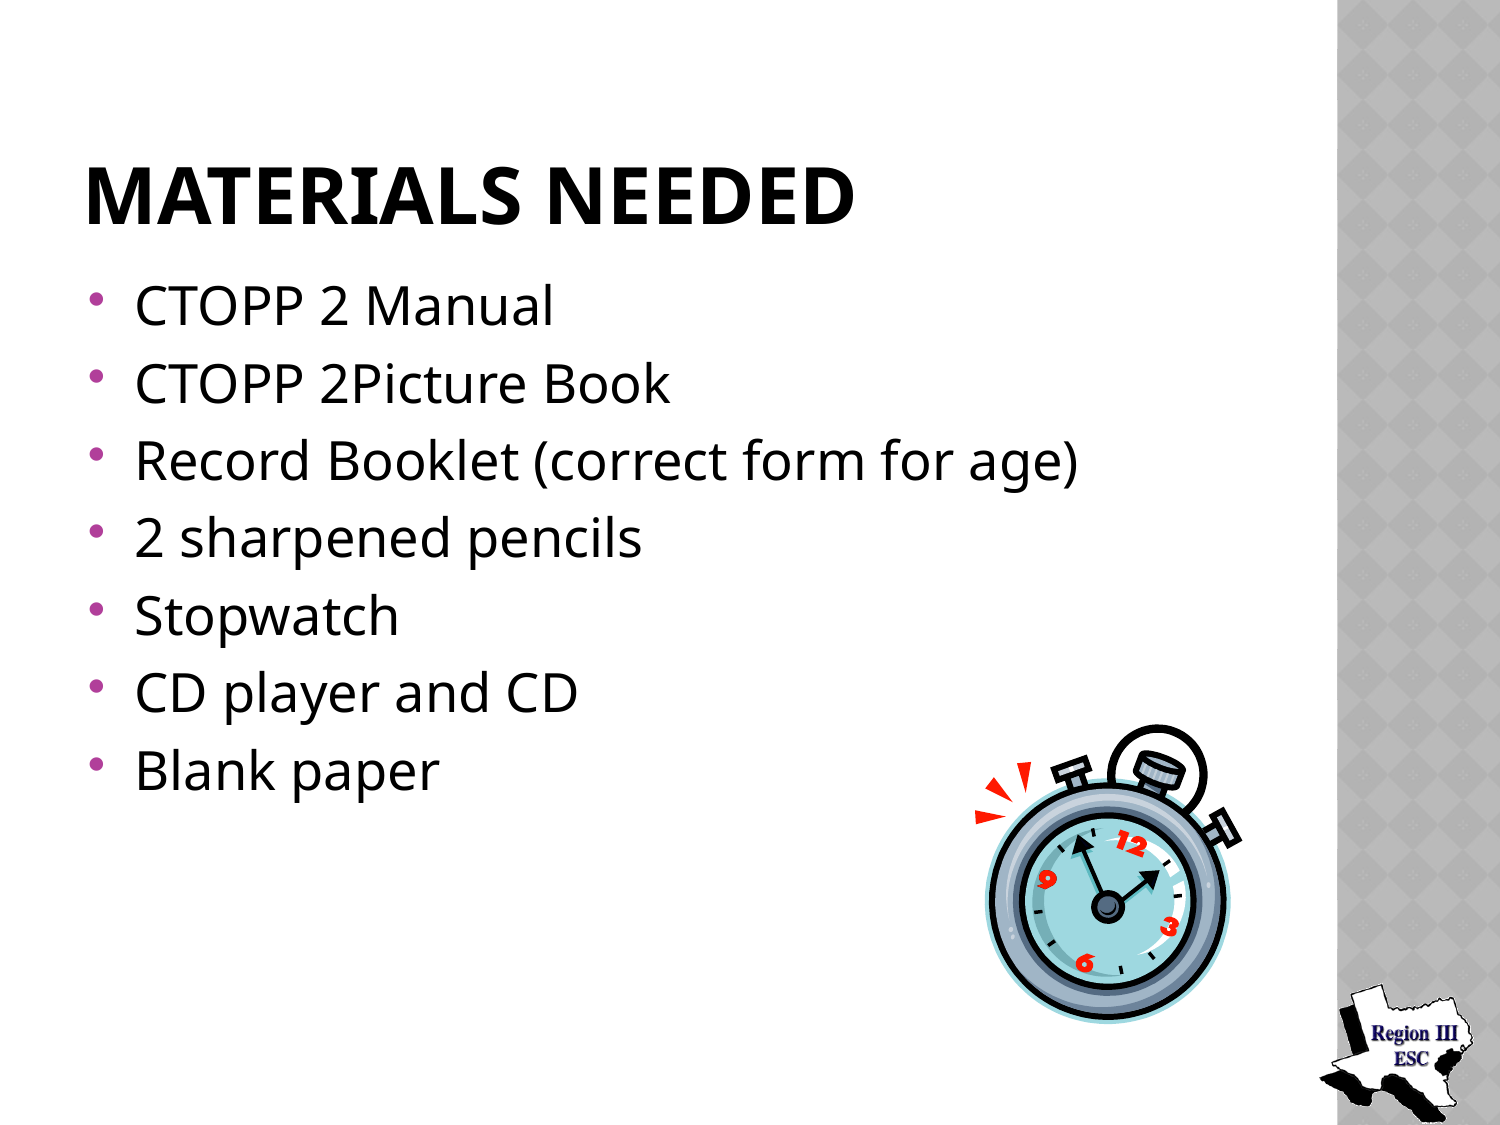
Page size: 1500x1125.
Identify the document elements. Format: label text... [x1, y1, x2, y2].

picture [974, 717, 1243, 1029]
title Materials Needed [75, 52, 1263, 240]
list CTOPP 2 Manual CTOPP 2Picture Book Record Booklet (correct form for age) 2 sharpened pencils Stopwatch CD player and CD Blank paper [75, 264, 1263, 1059]
picture [1318, 982, 1476, 1125]
